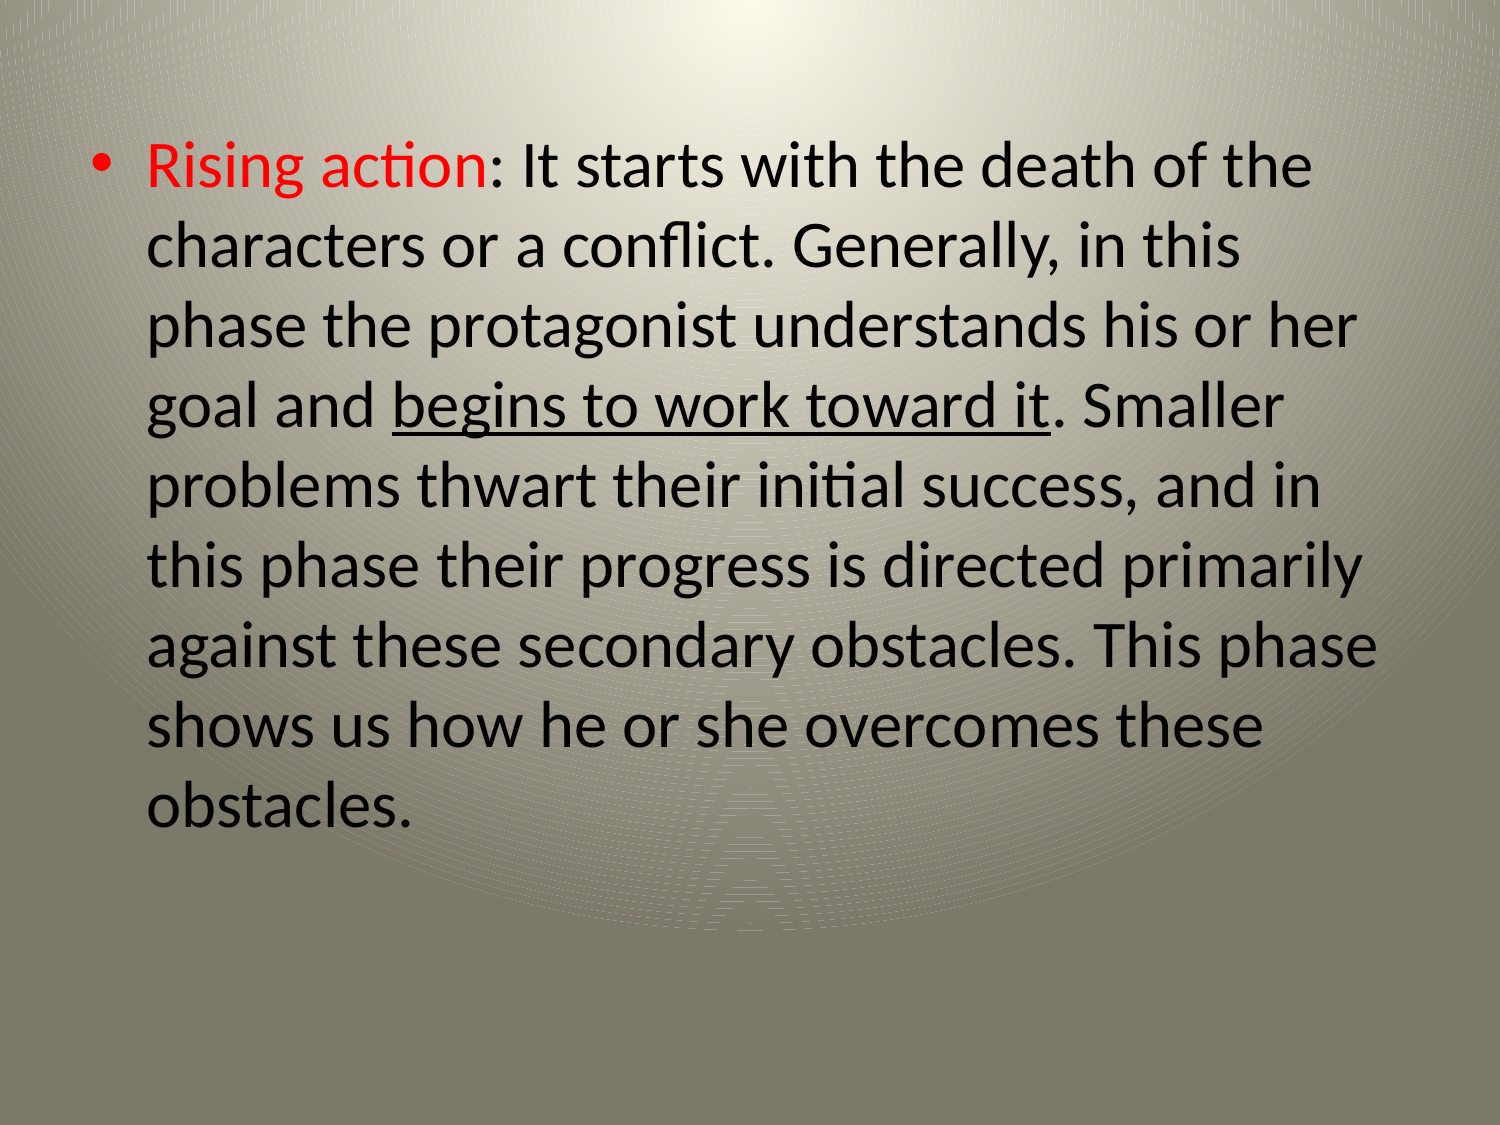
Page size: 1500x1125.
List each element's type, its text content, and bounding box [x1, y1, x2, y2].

list Rising action: It starts with the death of the characters or a conflict. Generally, in this phase the protagonist understands his or her goal and begins to work toward it. Smaller problems thwart their initial success, and in this phase their progress is directed primarily against these secondary obstacles. This phase shows us how he or she overcomes these obstacles. [75, 113, 1425, 1005]
